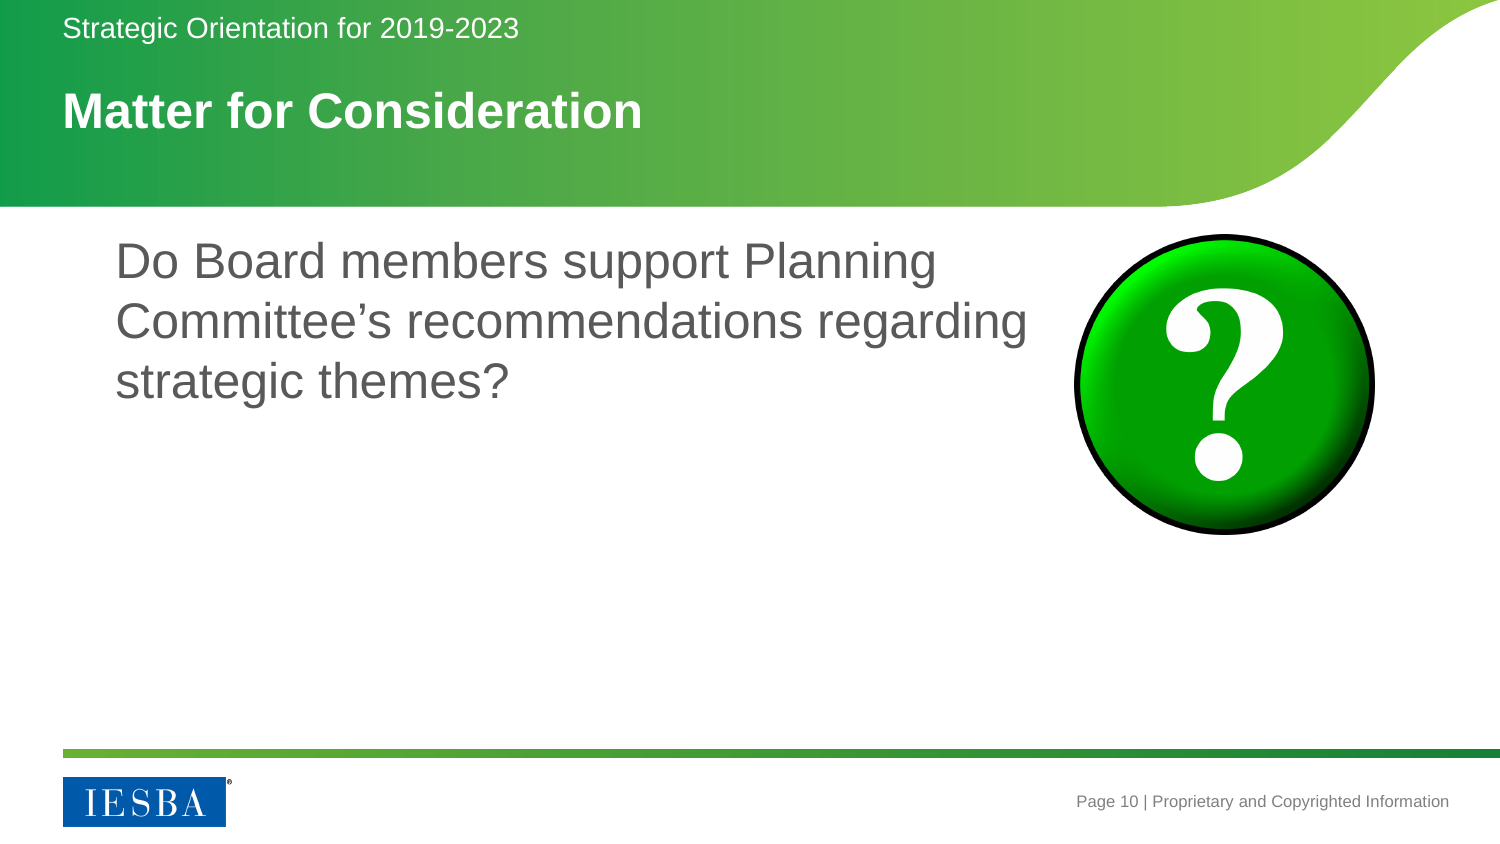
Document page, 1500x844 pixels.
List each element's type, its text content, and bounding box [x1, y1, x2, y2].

list Do Board members support Planning Committee’s recommendations regarding strategic themes? [62, 220, 1050, 747]
picture [1074, 234, 1376, 535]
picture [63, 777, 232, 827]
subtitle Strategic Orientation for 2019-2023 [62, 9, 688, 47]
picture [0, 0, 1500, 207]
title Matter for Consideration [62, 75, 1300, 142]
